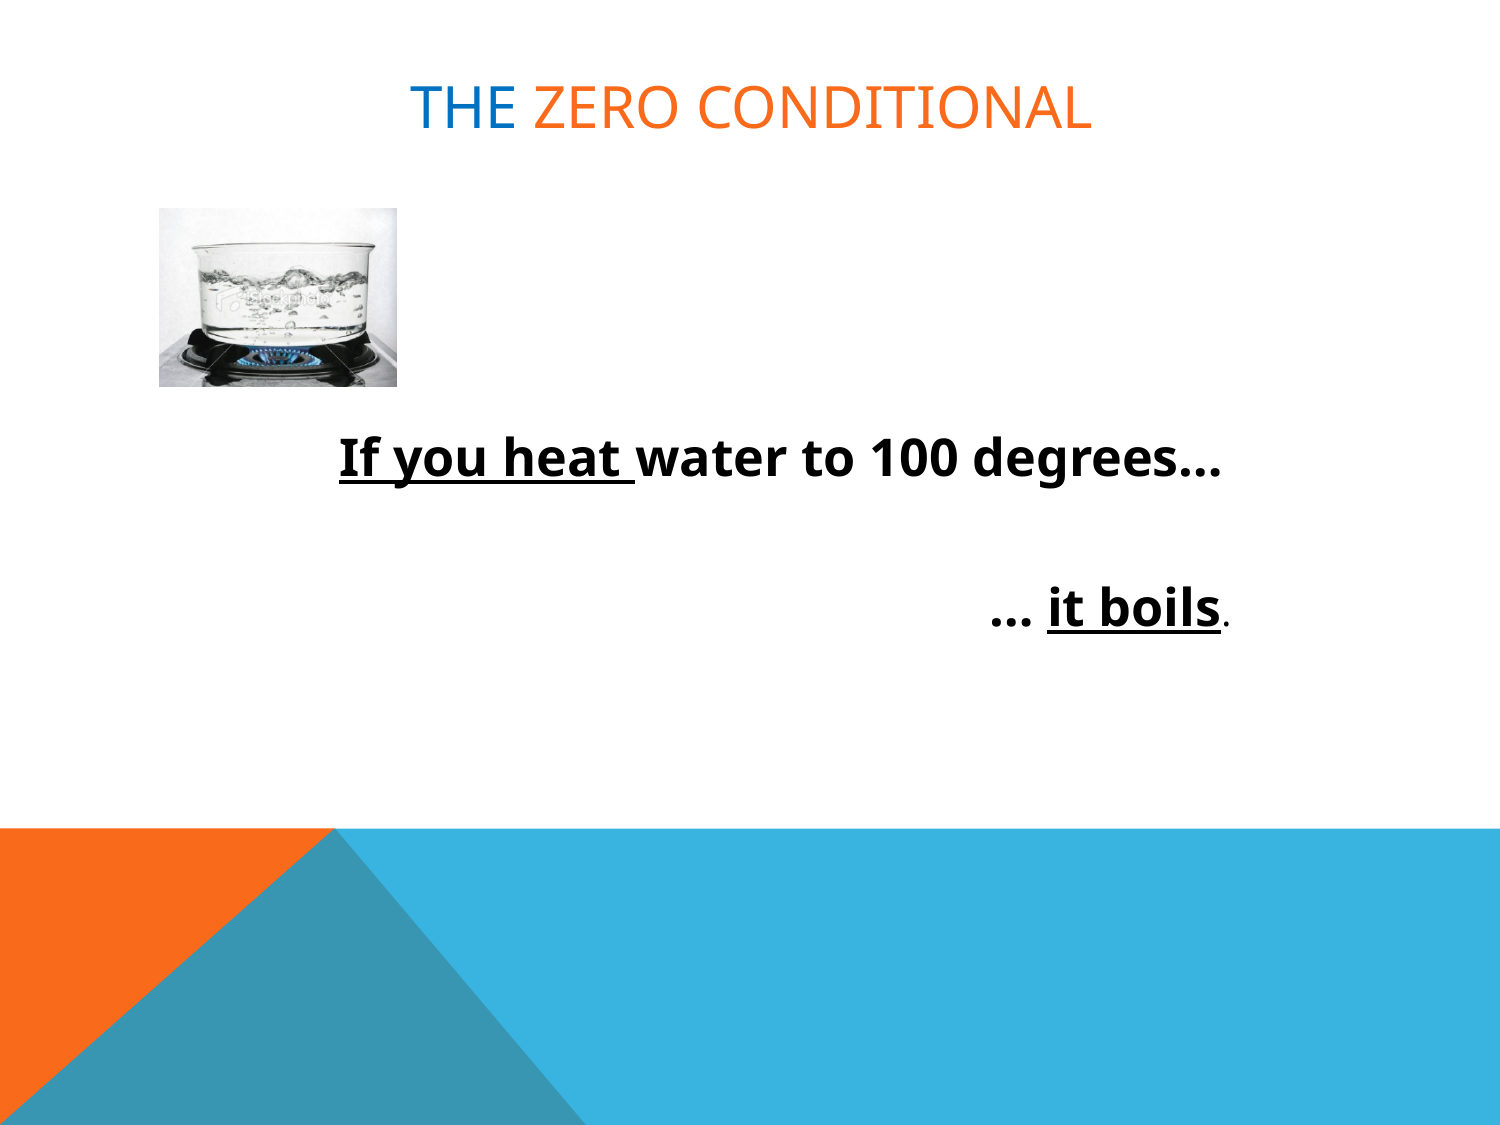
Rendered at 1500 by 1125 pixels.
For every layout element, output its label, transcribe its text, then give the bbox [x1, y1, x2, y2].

text_box … it boils. [974, 566, 1270, 645]
text_box If you heat water to 100 degrees… [324, 416, 1270, 495]
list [159, 207, 398, 387]
title The Zero conditional [135, 60, 1369, 150]
